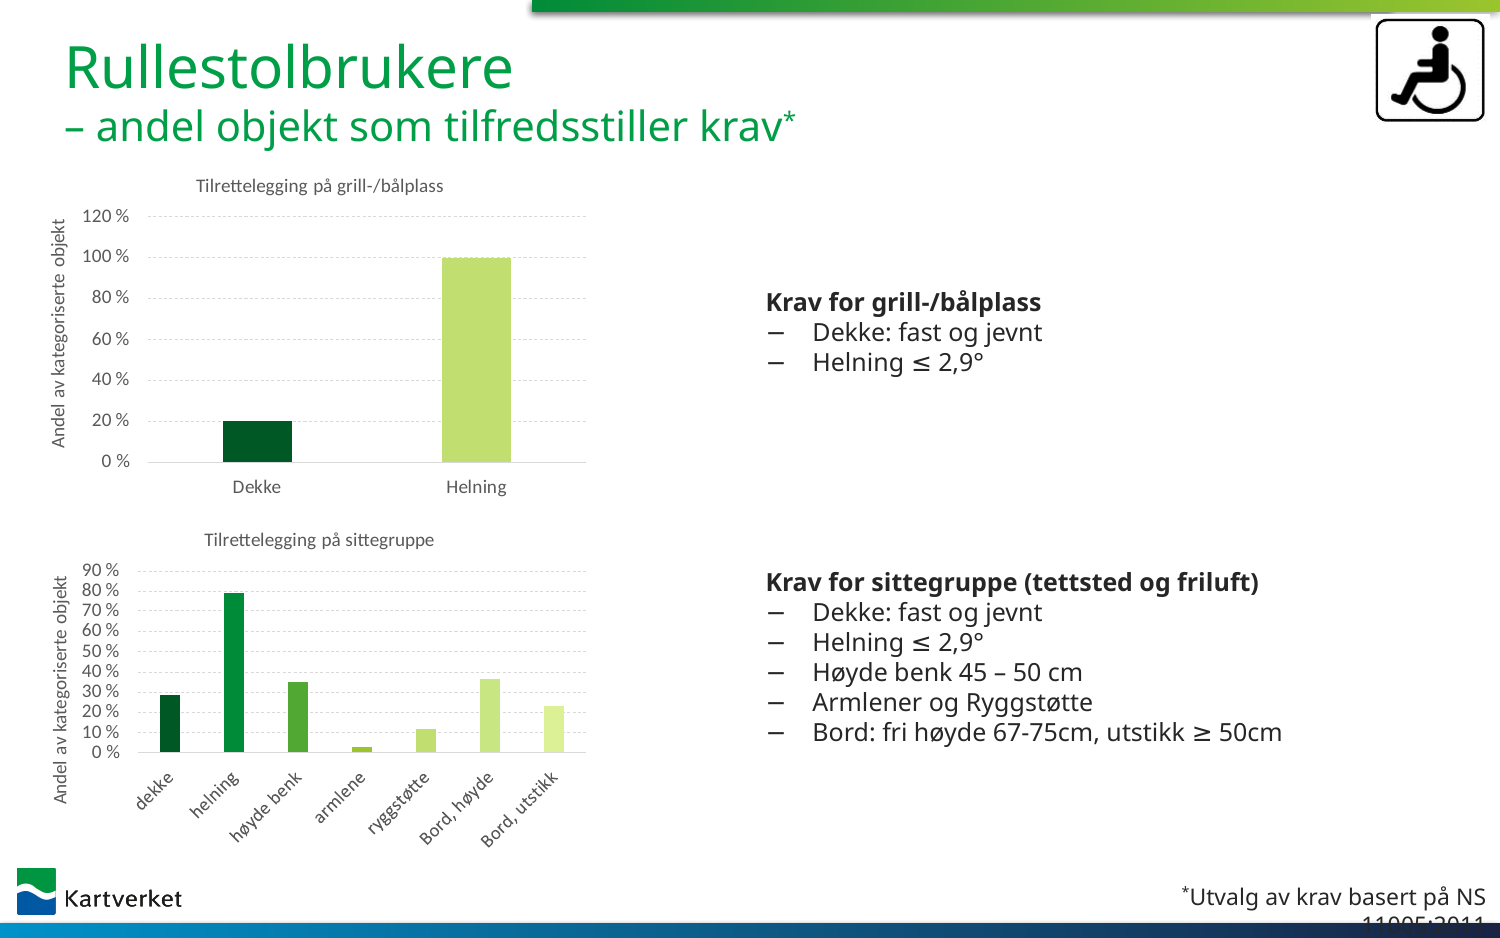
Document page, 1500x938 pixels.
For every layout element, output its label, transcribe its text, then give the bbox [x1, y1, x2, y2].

picture [41, 520, 597, 859]
picture [1371, 13, 1491, 127]
text_box *Utvalg av krav basert på NS 11005:2011 [1068, 873, 1500, 938]
text_box Krav for grill-/bålplass Dekke: fast og jevnt Helning ≤ 2,9° [750, 279, 1452, 384]
text_box Krav for sittegruppe (tettsted og friluft) Dekke: fast og jevnt Helning ≤ 2,9° Høyde benk 45 – 50 cm Armlener og Ryggstøtte Bord: fri høyde 67-75cm, utstikk ≥ 50cm [750, 559, 1500, 754]
picture [41, 166, 597, 505]
text_box Rullestolbrukere – andel objekt som tilfredsstiller krav* [49, 14, 1431, 158]
